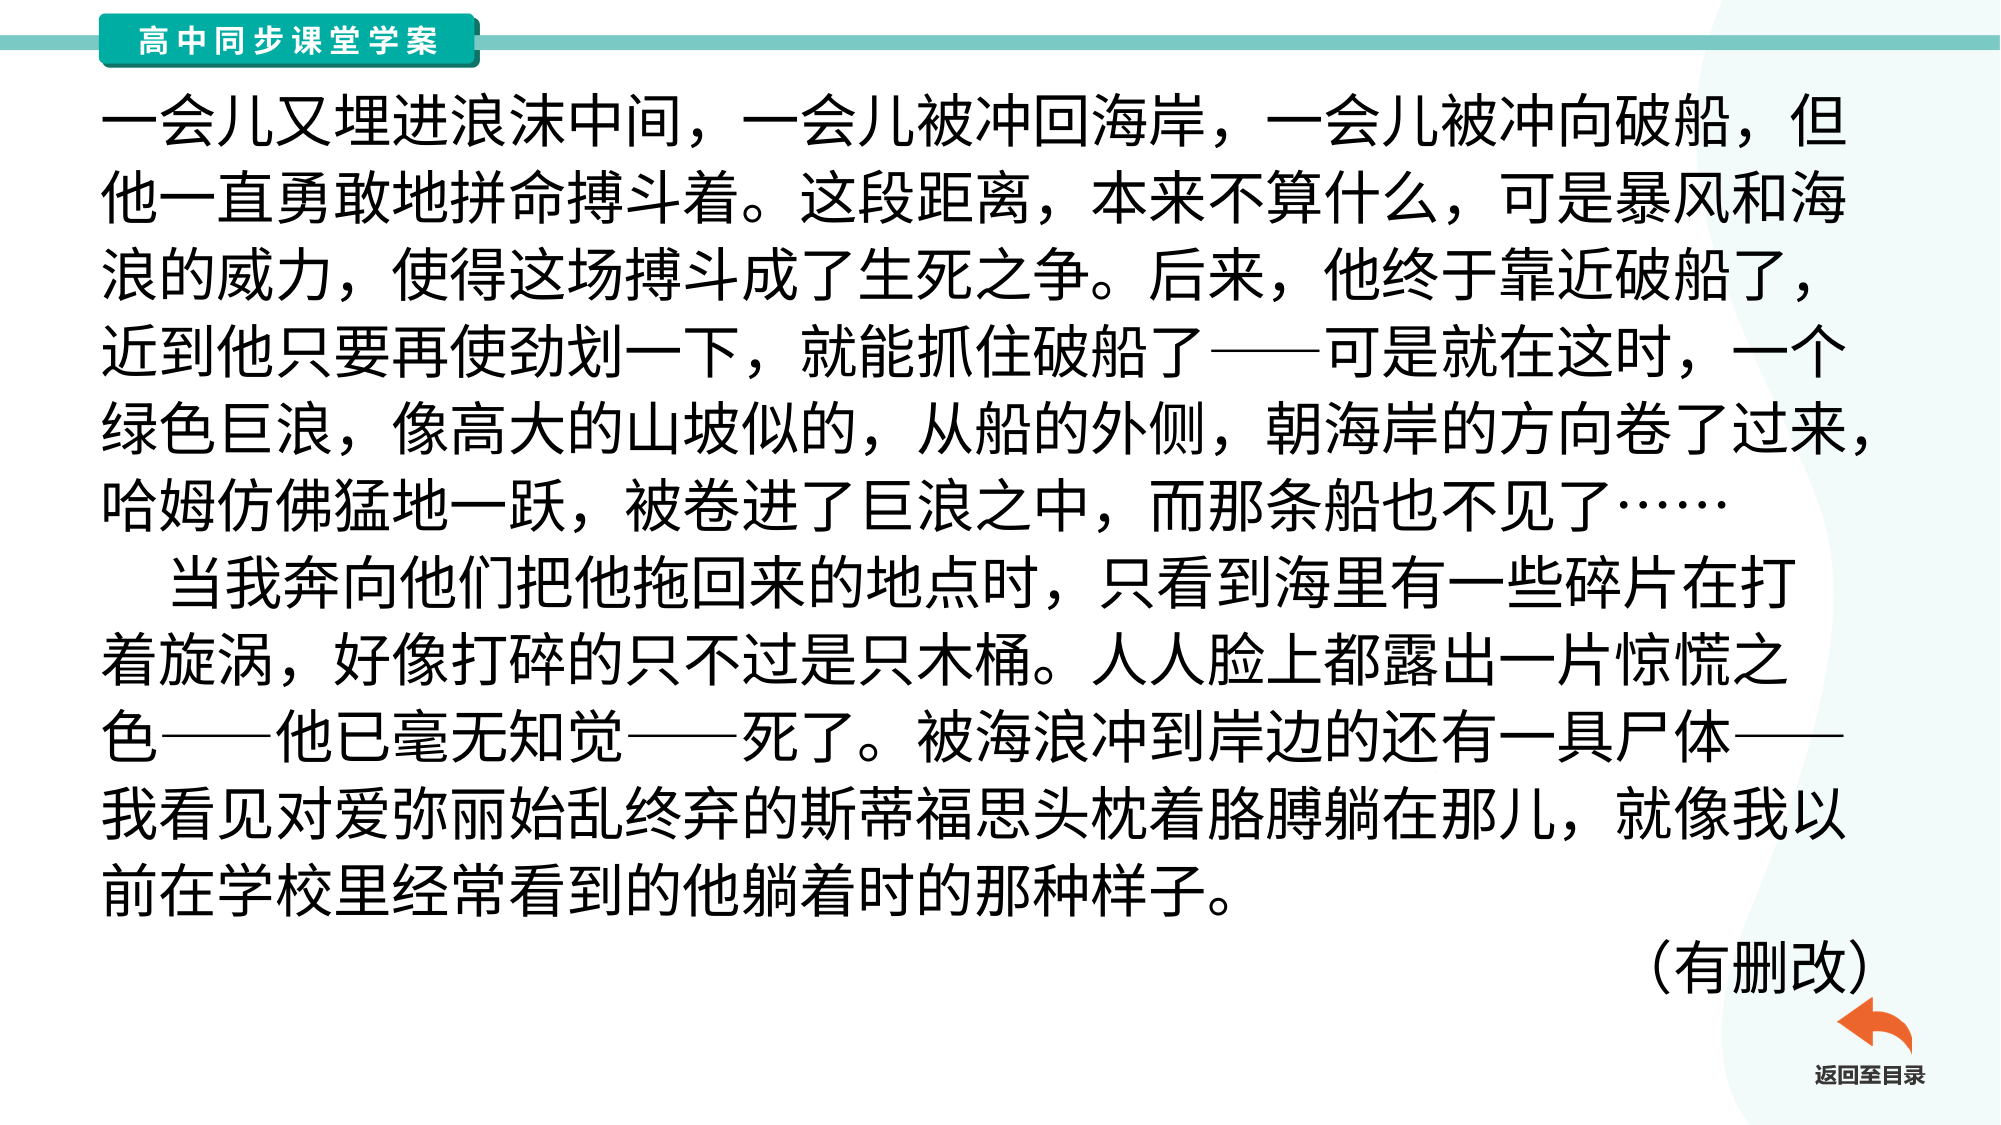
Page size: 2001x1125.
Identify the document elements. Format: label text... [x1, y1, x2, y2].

picture [0, 0, 2000, 1125]
text_box 一会儿又埋进浪沫中间，一会儿被冲回海岸，一会儿被冲向破船，但 他一直勇敢地拼命搏斗着。这段距离，本来不算什么，可是暴风和海 浪的威力，使得这场搏斗成了生死之争。后来，他终于靠近破船了， 近到他只要再使劲划一下，就能抓住破船了——可是就在这时，一个 绿色巨浪，像高大的山坡似的，从船的外侧，朝海岸的方向卷了过来， 哈姆仿佛猛地一跃，被卷进了巨浪之中，而那条船也不见了…… 当我奔向他们把他拖回来的地点时，只看到海里有一些碎片在打 着旋涡，好像打碎的只不过是只木桶。人人脸上都露出一片惊慌之 色——他已毫无知觉——死了。被海浪冲到岸边的还有一具尸体—— 我看见对爱弥丽始乱终弃的斯蒂福思头枕着胳膊躺在那儿，就像我以 前在学校里经常看到的他躺着时的那种样子。 （有删改） [100, 76, 1899, 999]
